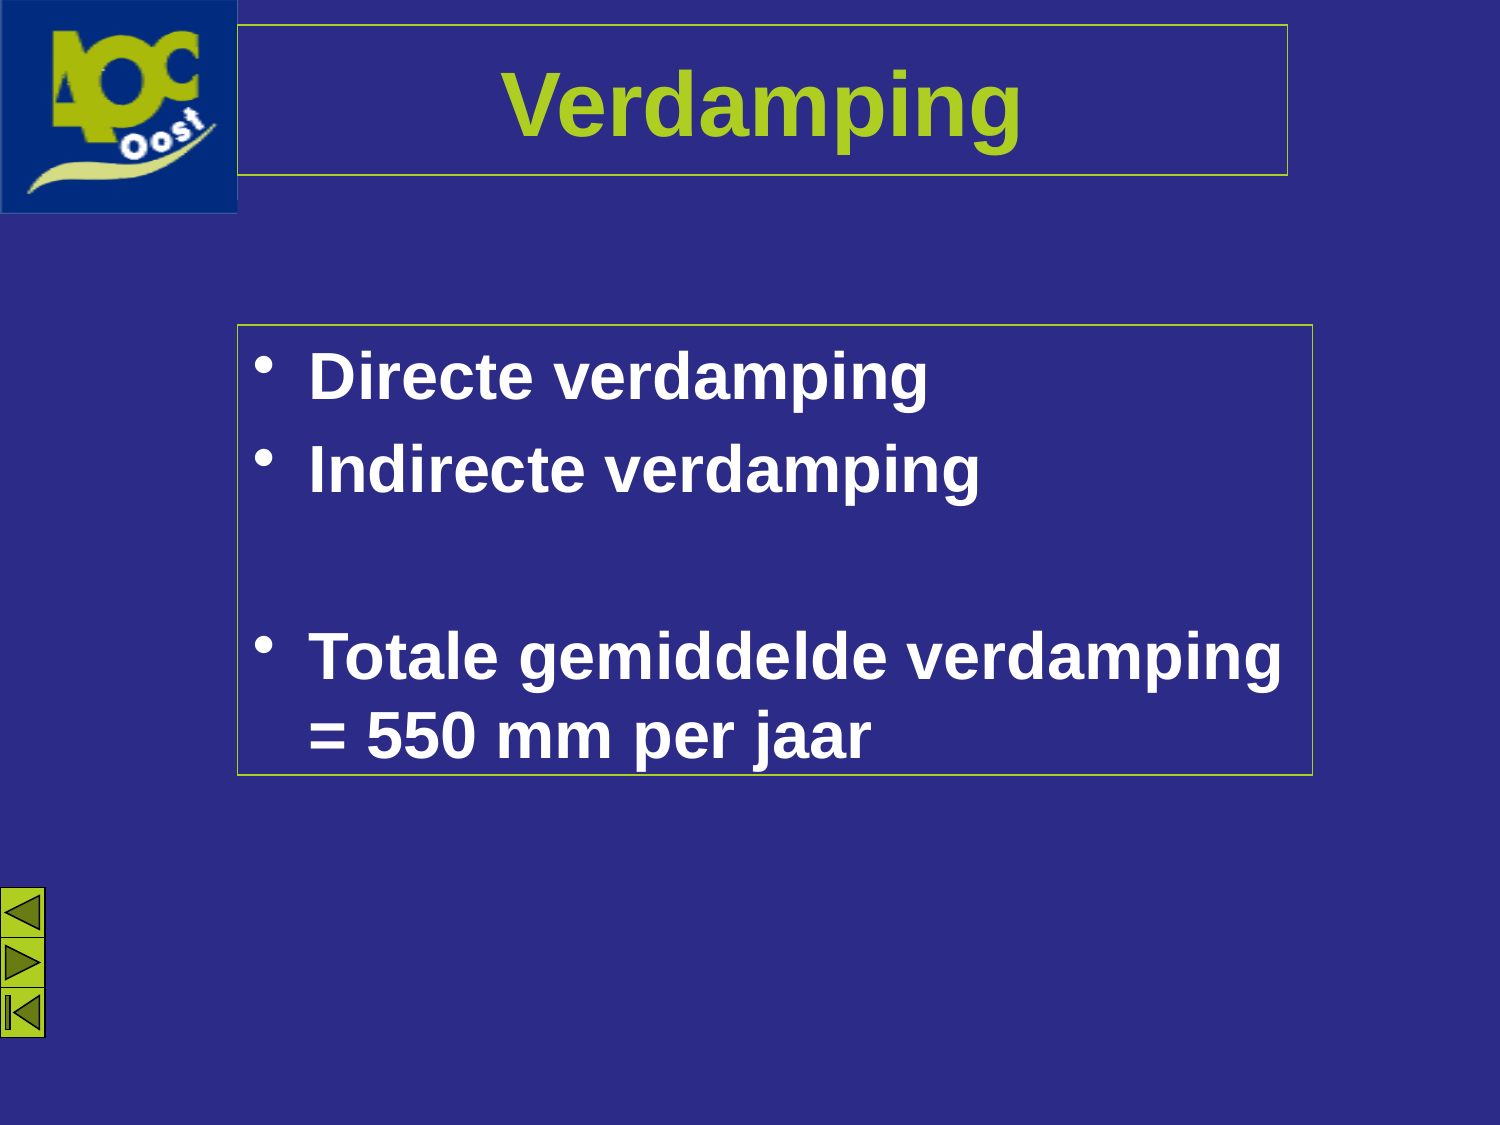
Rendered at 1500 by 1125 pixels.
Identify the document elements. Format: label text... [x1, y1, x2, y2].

title Verdamping [237, 24, 1288, 176]
list Directe verdamping Indirecte verdamping Totale gemiddelde verdamping = 550 mm per jaar [237, 324, 1313, 776]
picture [0, 0, 238, 214]
